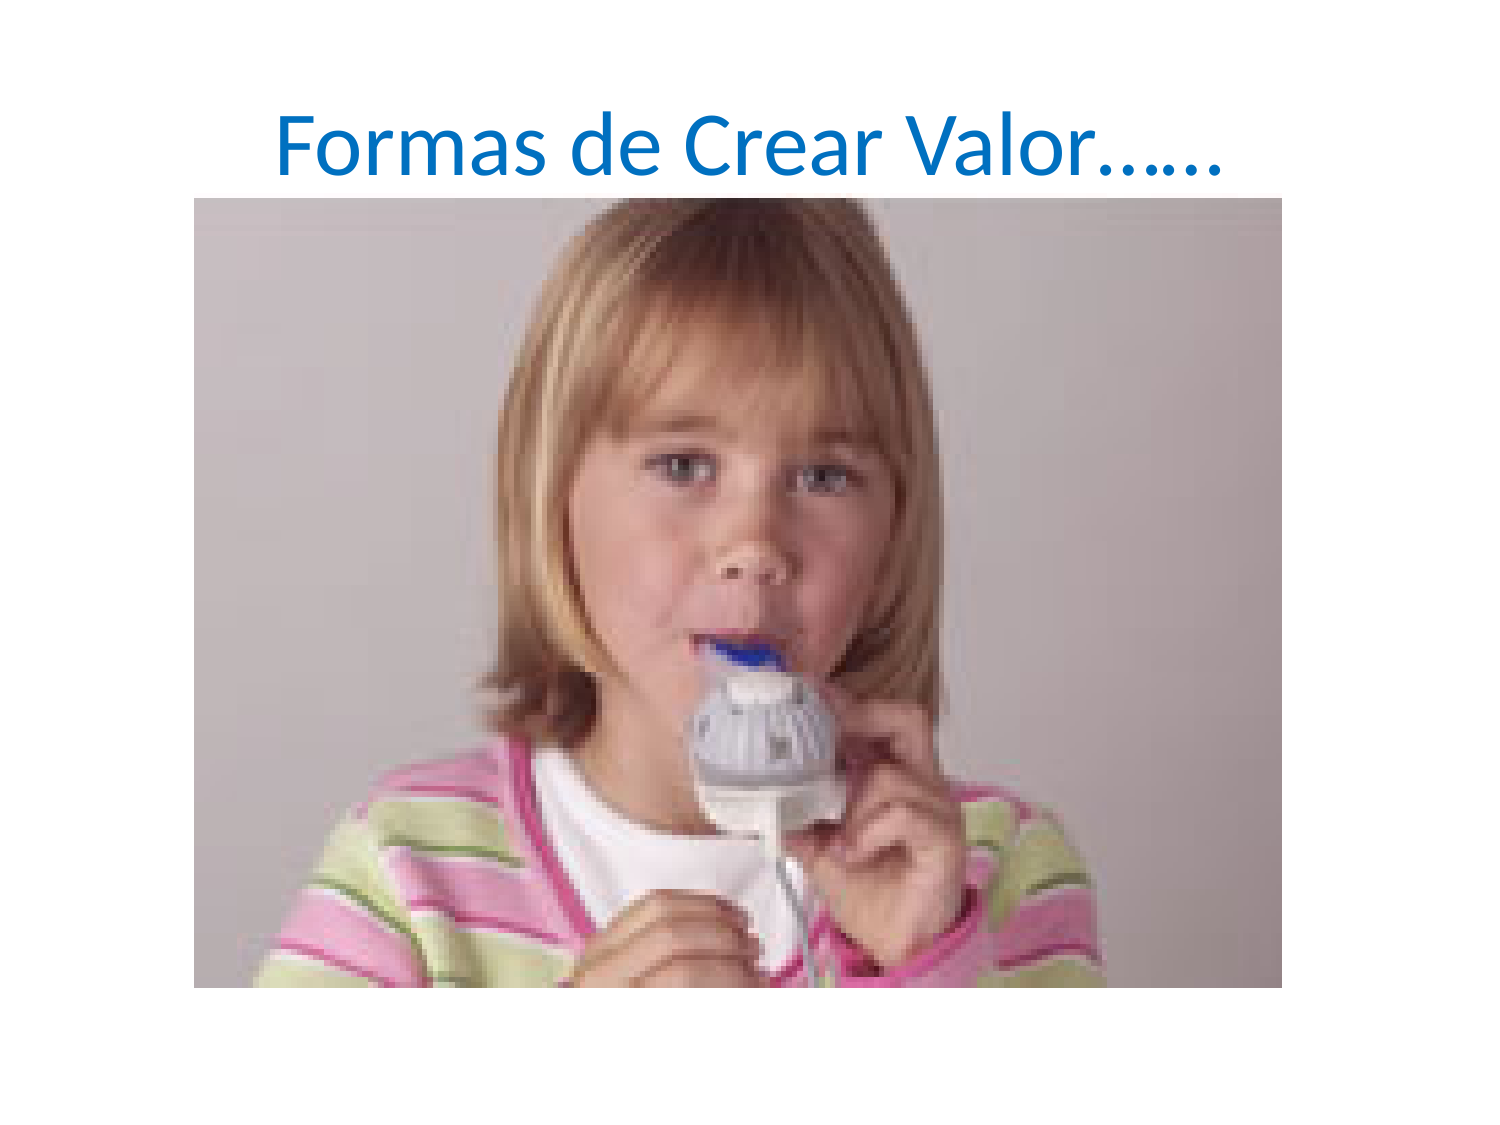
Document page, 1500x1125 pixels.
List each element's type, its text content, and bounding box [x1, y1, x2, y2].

title Formas de Crear Valor…… [75, 45, 1425, 233]
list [194, 193, 1282, 988]
